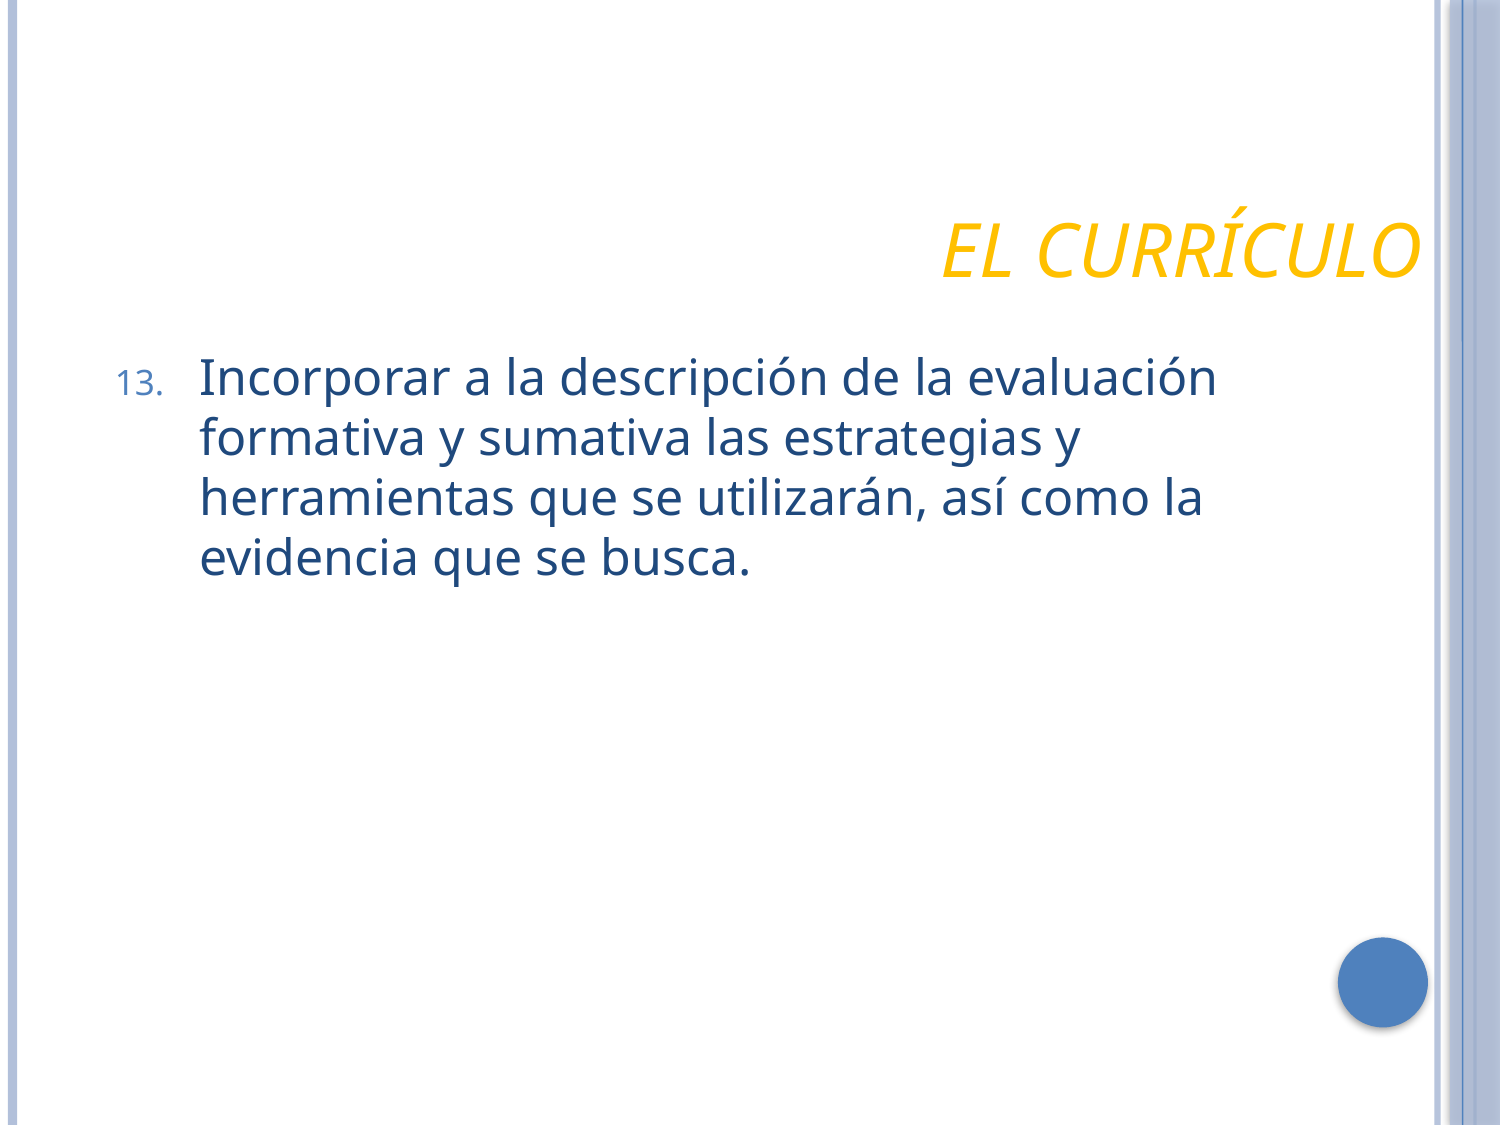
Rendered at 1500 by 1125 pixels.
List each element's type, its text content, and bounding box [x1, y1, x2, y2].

title El Currículo [99, 87, 1438, 300]
list Incorporar a la descripción de la evaluación formativa y sumativa las estrategias y herramientas que se utilizarán, así como la evidencia que se busca. [99, 337, 1413, 988]
